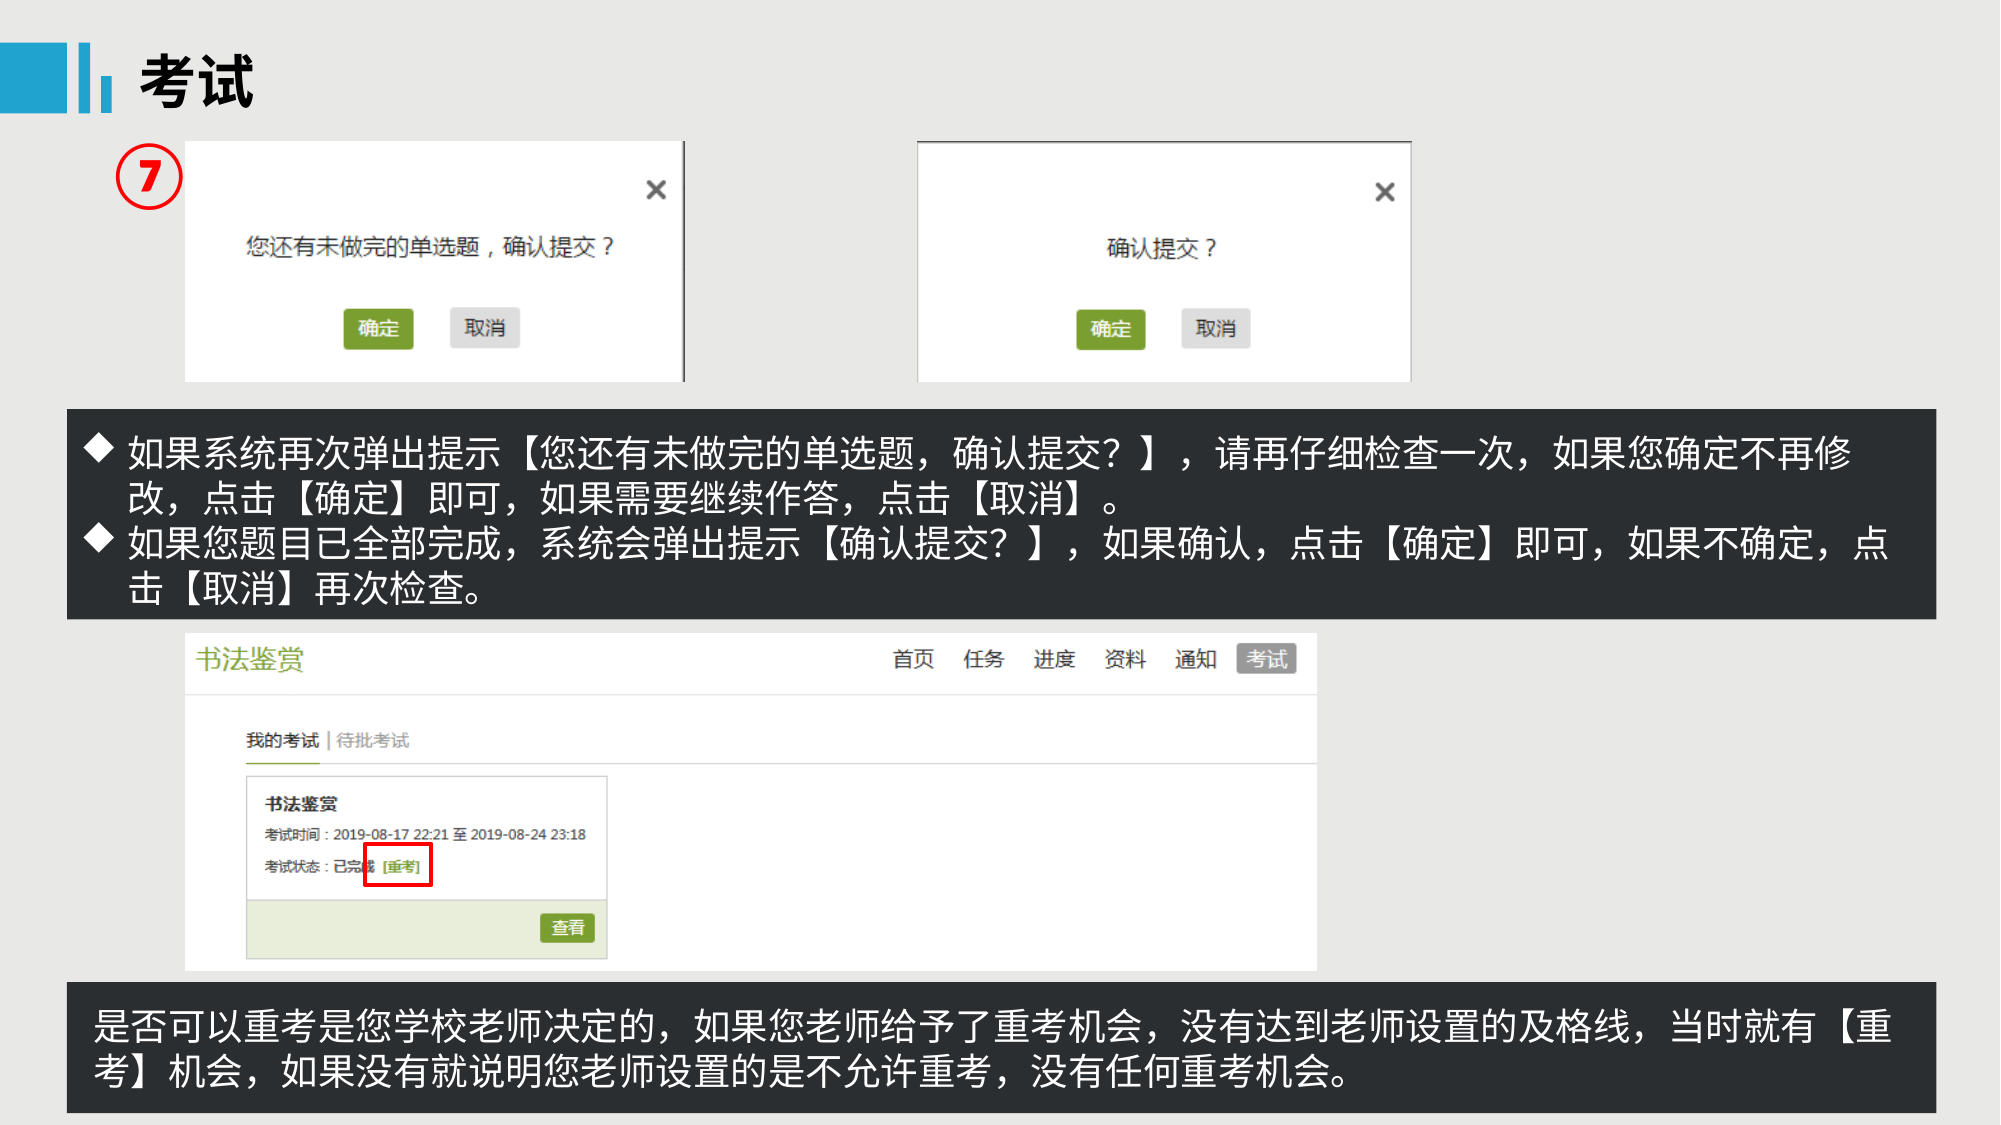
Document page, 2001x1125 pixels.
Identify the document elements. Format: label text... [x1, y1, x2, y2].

text_box [0, 41, 69, 116]
picture [916, 141, 1412, 382]
text_box [99, 74, 114, 115]
picture [184, 141, 685, 382]
text_box ⑦ [90, 123, 184, 219]
text_box 是否可以重考是您学校老师决定的，如果您老师给予了重考机会，没有达到老师设置的及格线，当时就有【重考】机会，如果没有就说明您老师设置的是不允许重考，没有任何重考机会。 [78, 995, 1925, 1101]
text_box 考试 [123, 38, 708, 123]
picture [184, 632, 1317, 971]
text_box [77, 41, 92, 116]
text_box [65, 407, 1939, 621]
text_box 如果系统再次弹出提示【您还有未做完的单选题，确认提交？】，请再仔细检查一次，如果您确定不再修改，点击【确定】即可，如果需要继续作答，点击【取消】。 如果您题目已全部完成，系统会弹出提示【确认提交？】，如果确认，点击【确定】即可，如果不确定，点击【取消】再次检查。 [65, 422, 1912, 618]
text_box [65, 980, 1938, 1115]
